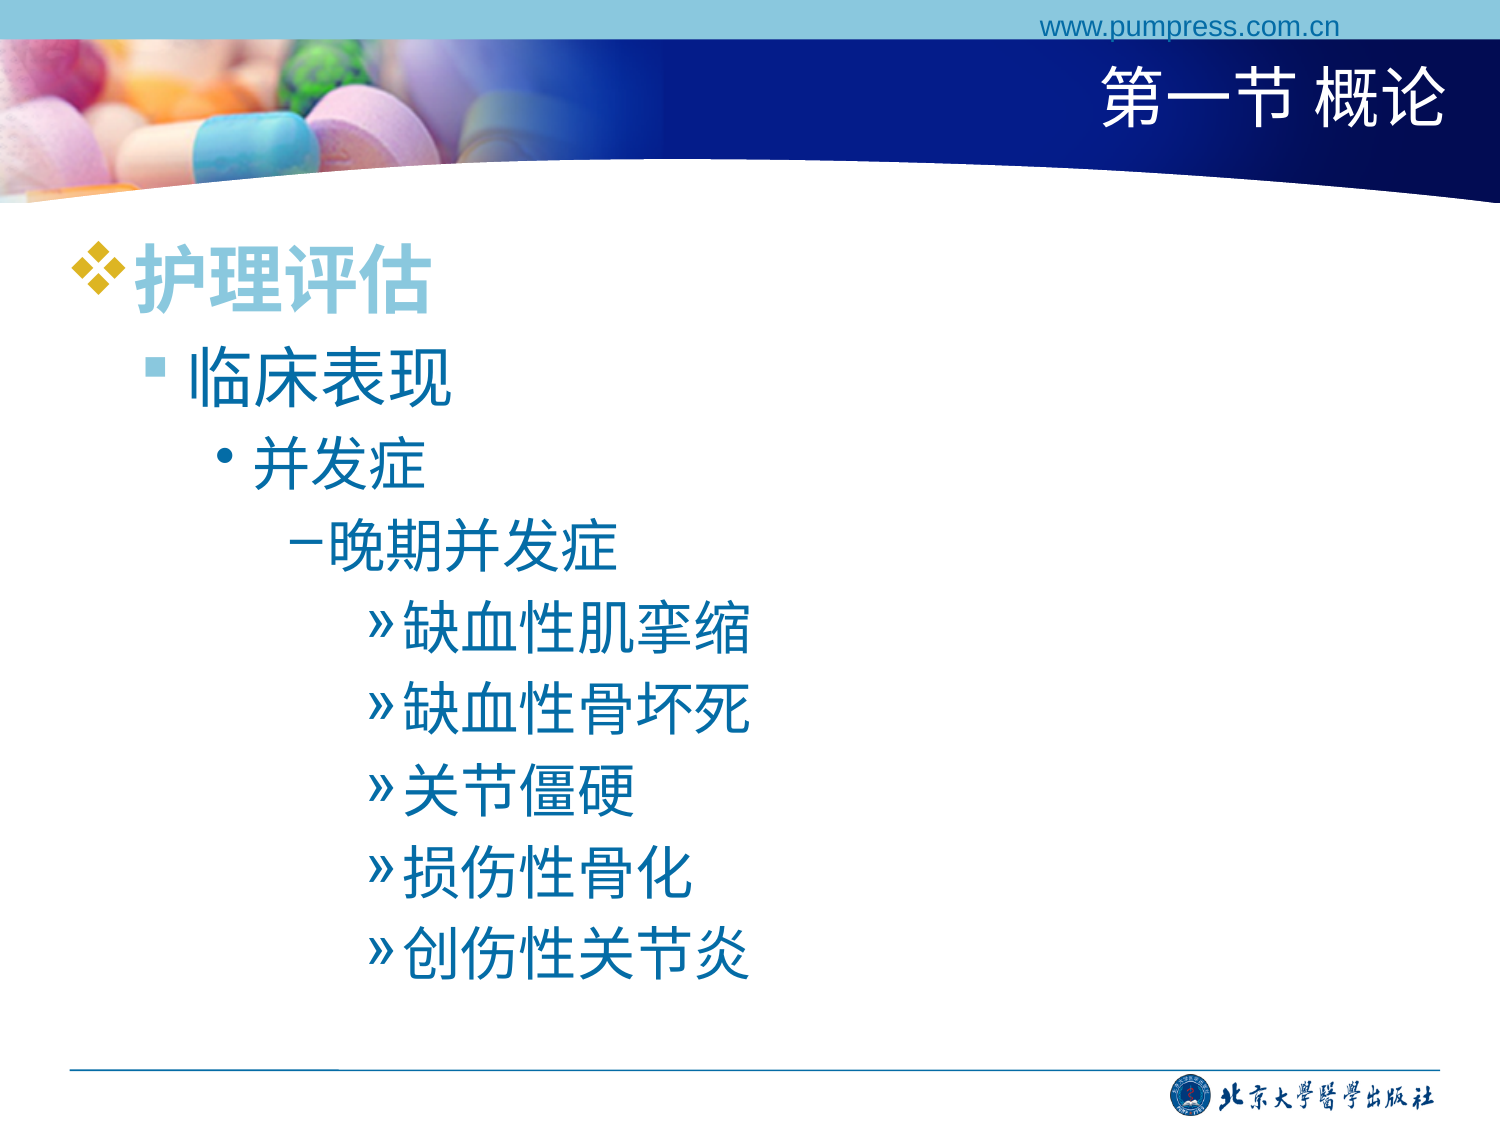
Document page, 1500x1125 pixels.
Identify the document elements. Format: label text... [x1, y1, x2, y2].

picture [0, 40, 1500, 203]
slide_number www.pumpress.com.cn [1025, 0, 1463, 38]
title 第一节 概论 [137, 49, 1463, 143]
list 护理评估 临床表现 并发症 晚期并发症 缺血性肌挛缩 缺血性骨坏死 关节僵硬 损伤性骨化 创伤性关节炎 [49, 224, 1463, 1026]
picture [1170, 1074, 1436, 1118]
